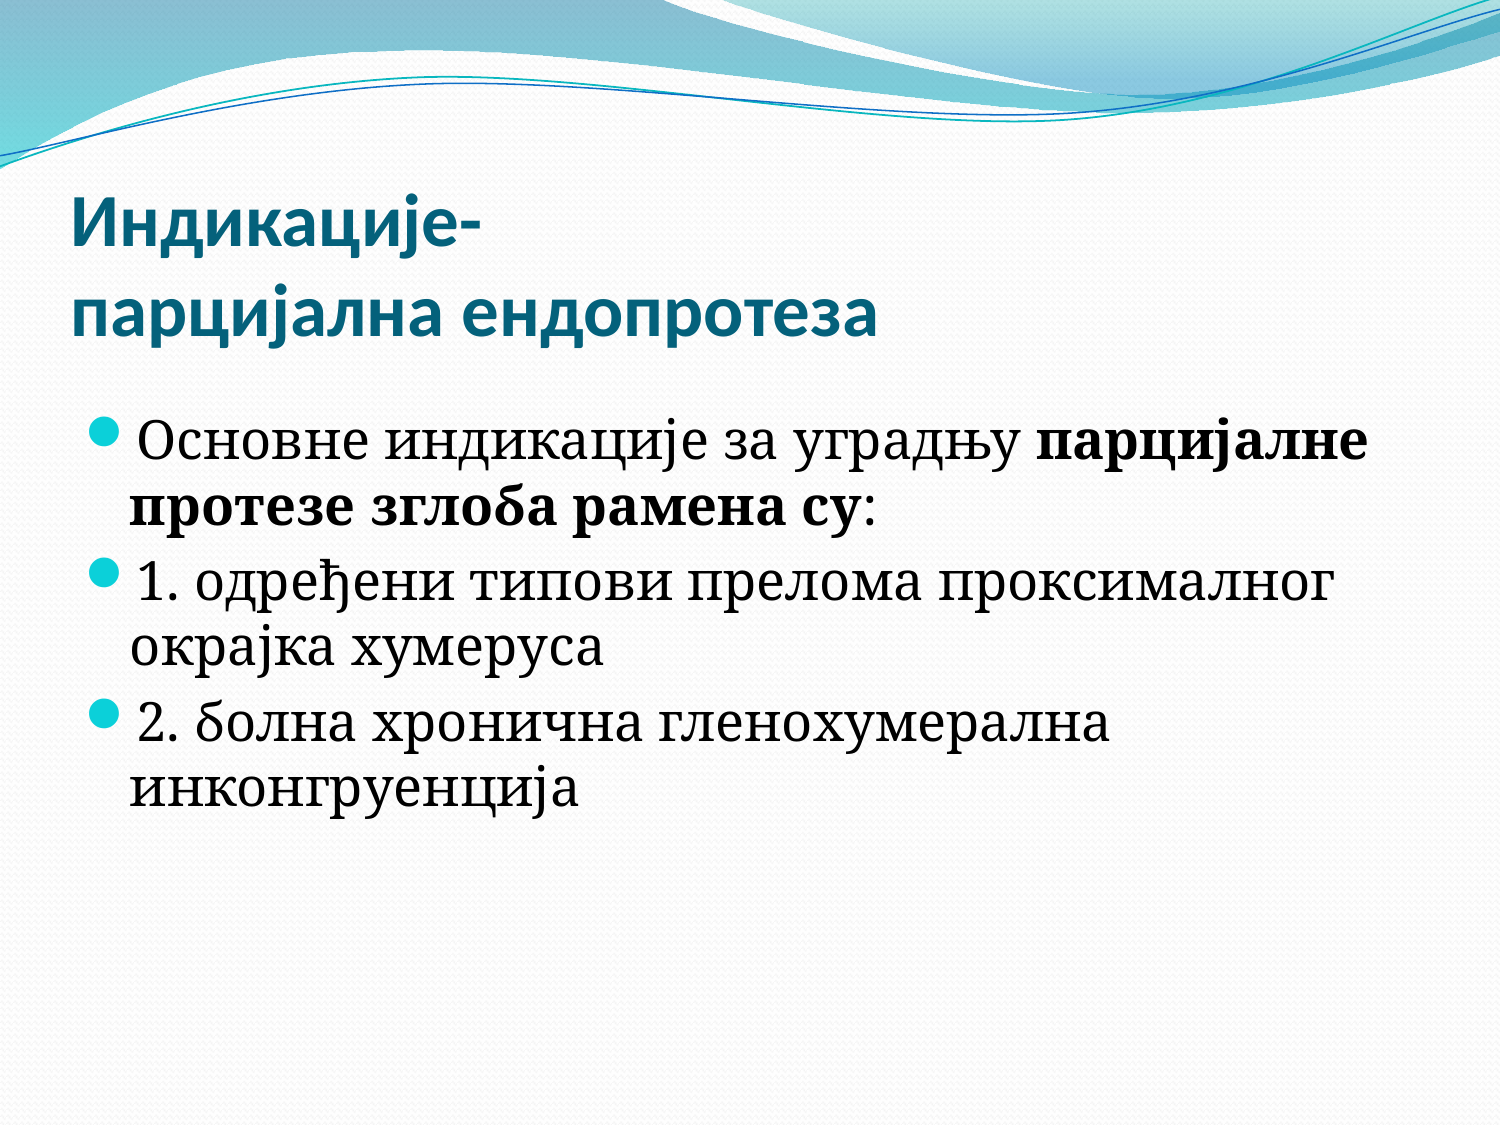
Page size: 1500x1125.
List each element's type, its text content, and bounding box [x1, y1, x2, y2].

list Основне индикације за уградњу парцијалне протезе зглоба рамена су: 1. одређени типови прелома проксималног окрајка хумеруса 2. болна хронична гленохумерална инконгруенција [70, 398, 1421, 937]
title Индикације- парцијална ендопротеза [70, 164, 1421, 352]
